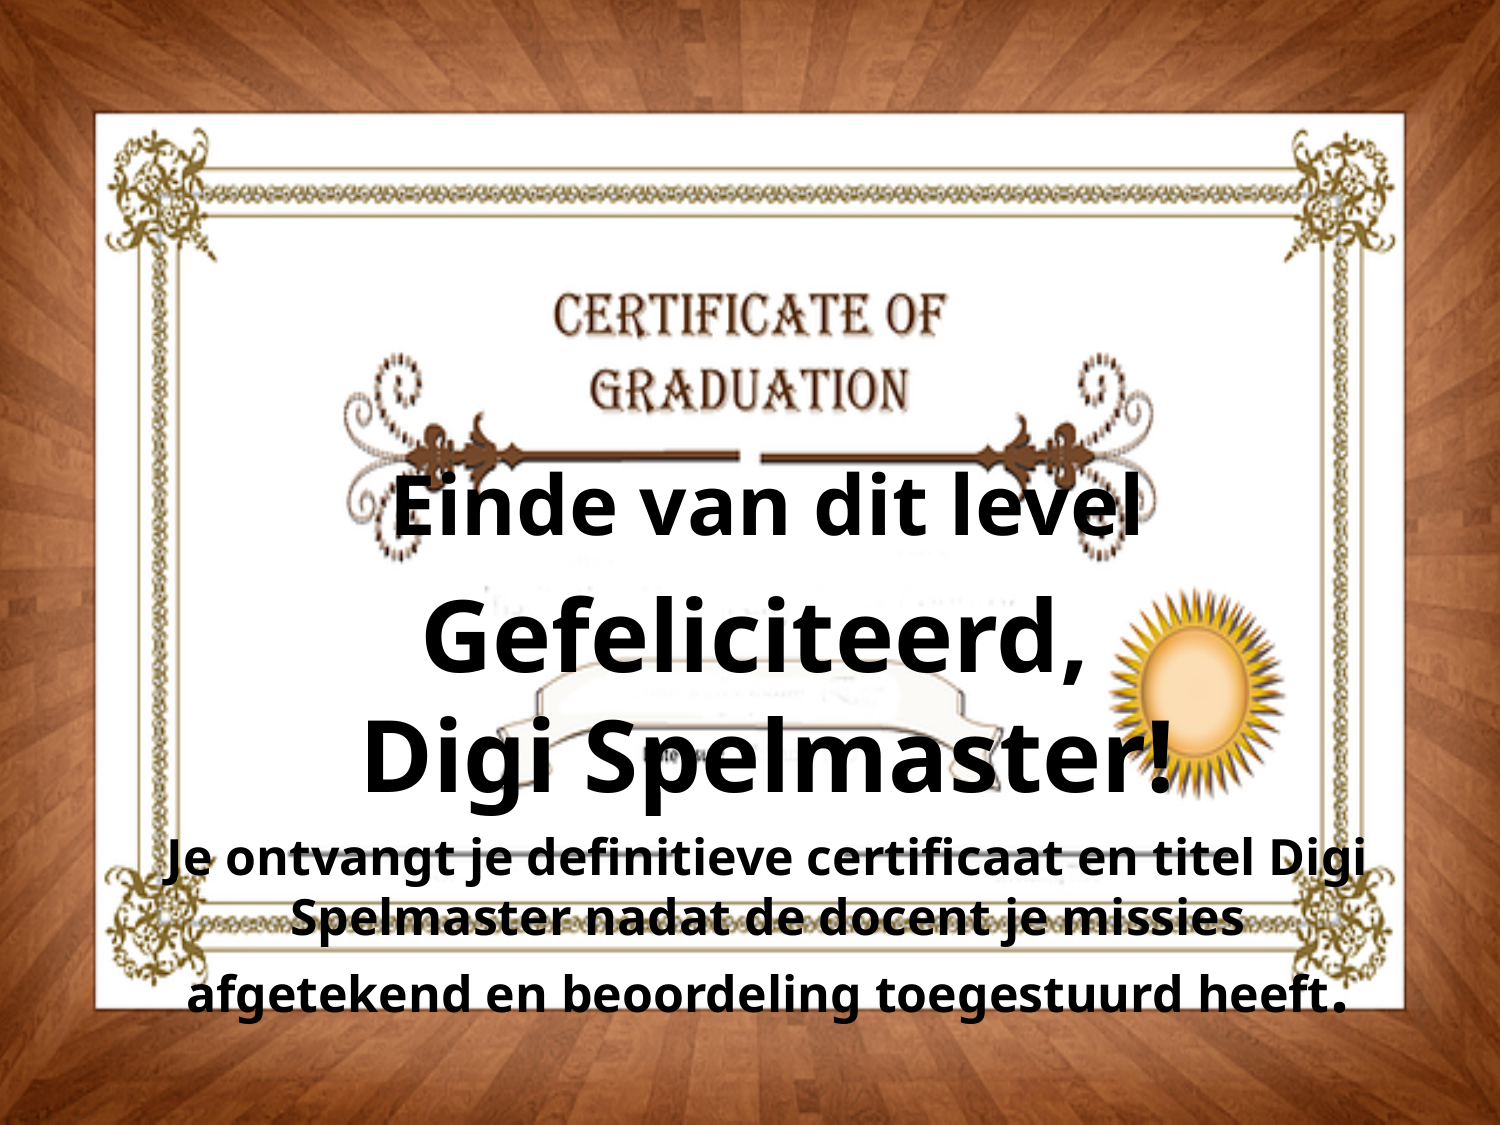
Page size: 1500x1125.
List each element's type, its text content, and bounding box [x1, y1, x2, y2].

picture [0, 0, 1500, 1125]
list Einde van dit level Gefeliciteerd, Digi Spelmaster! Je ontvangt je definitieve certificaat en titel Digi Spelmaster nadat de docent je missies afgetekend en beoordeling toegestuurd heeft. [135, 90, 1400, 1125]
